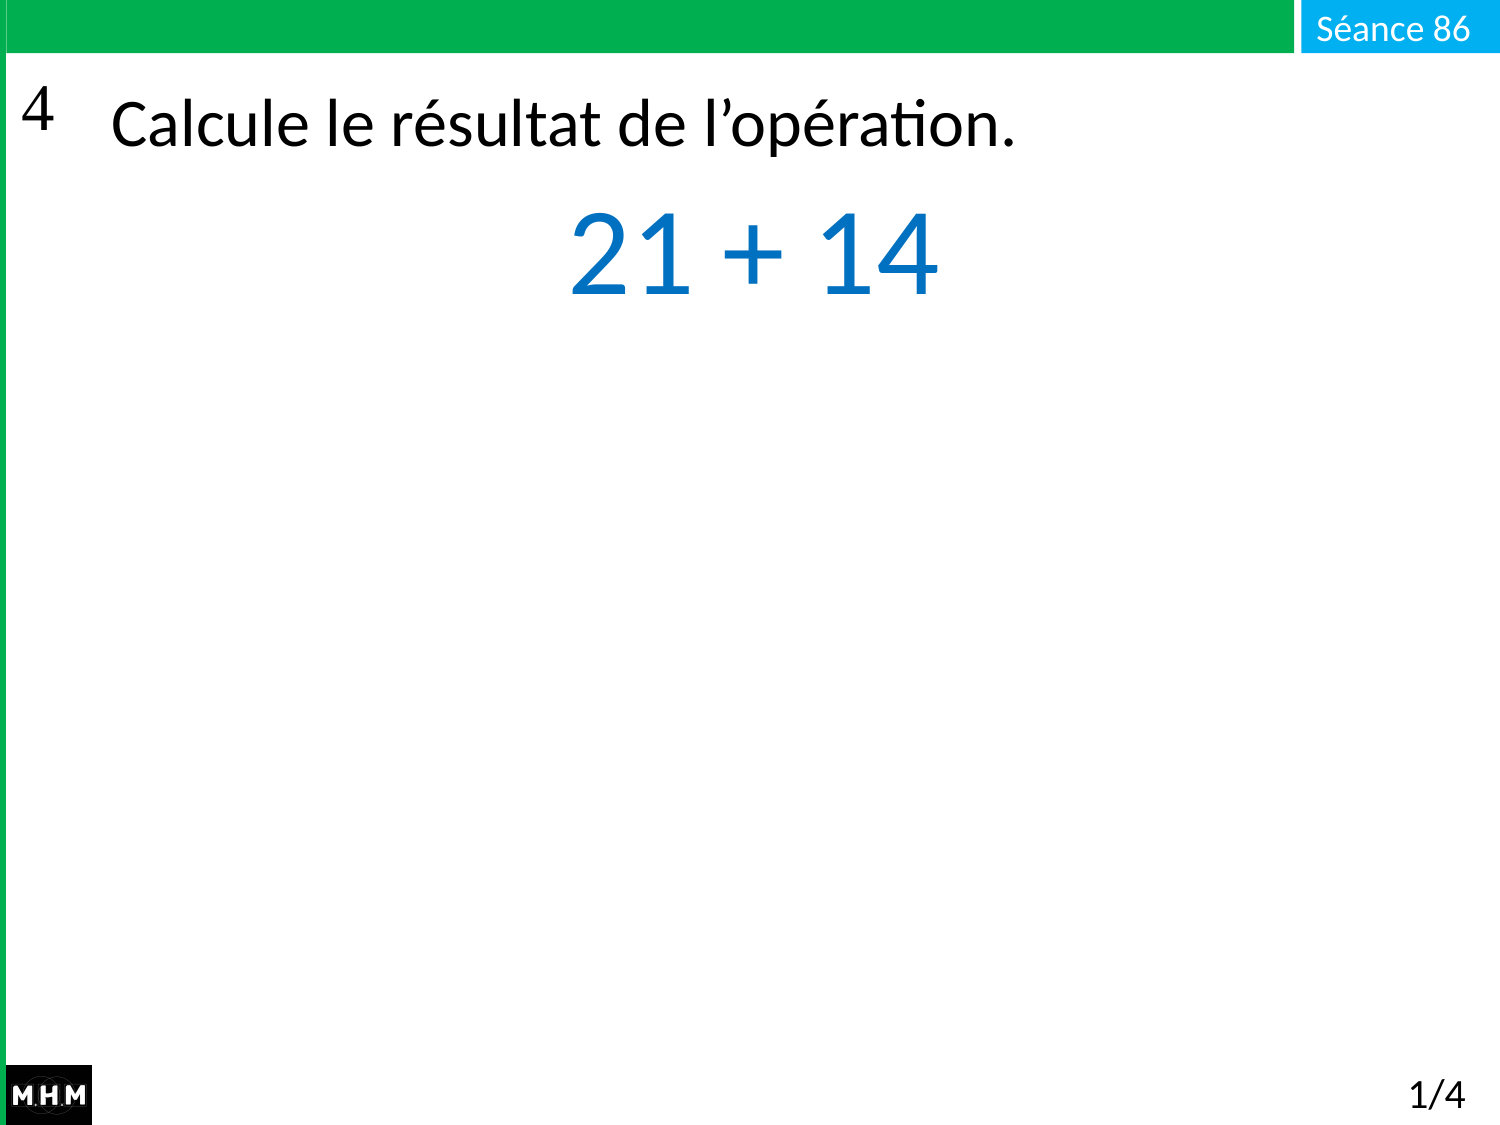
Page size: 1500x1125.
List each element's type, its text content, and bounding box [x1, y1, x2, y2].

list 1/4 [1373, 1064, 1500, 1125]
text_box 21 + 14 [526, 162, 981, 327]
picture [6, 1065, 92, 1125]
title Calcule le résultat de l’opération. [96, 80, 1391, 170]
